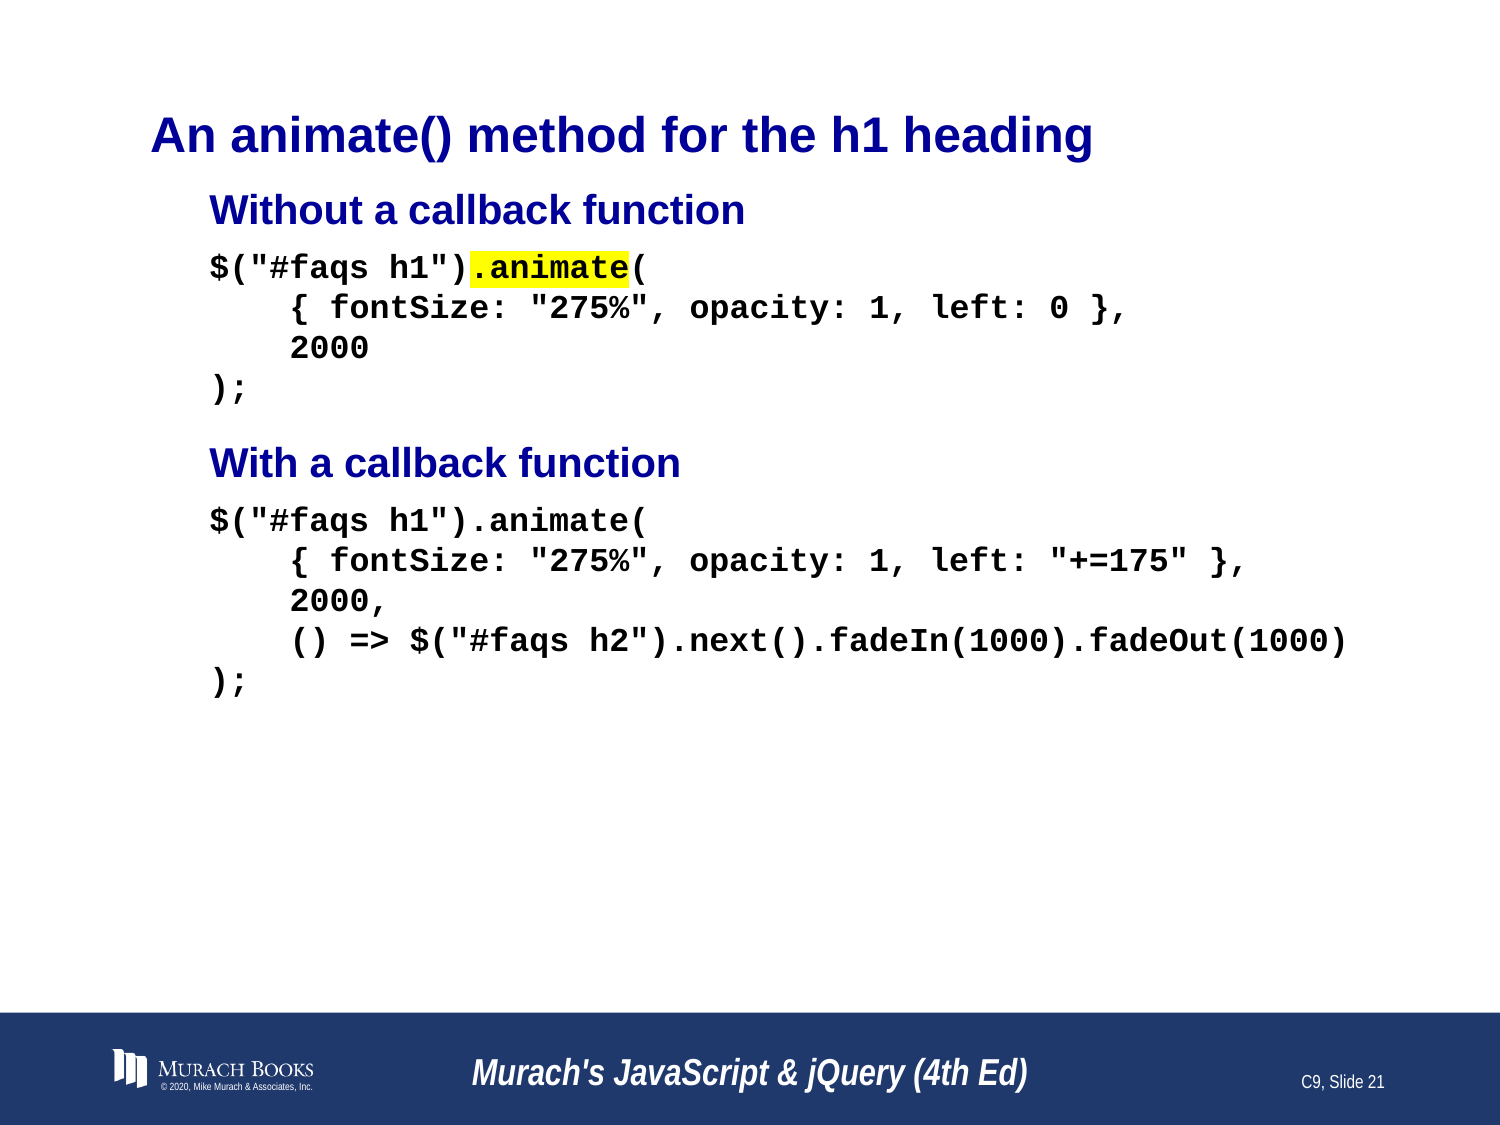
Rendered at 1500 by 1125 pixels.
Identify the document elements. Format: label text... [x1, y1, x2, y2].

slide_number C9, Slide 21 [1087, 1025, 1400, 1100]
slide_number Murach's JavaScript & jQuery (4th Ed) [463, 1025, 1050, 1100]
footer © 2020, Mike Murach & Associates, Inc. [12, 1025, 463, 1100]
list Without a callback function $("#faqs h1").animate( { fontSize: "275%", opacity: 1, left: 0 }, 2000 ); With a callback function $("#faqs h1").animate( { fontSize: "275%", opacity: 1, left: "+=175" }, 2000, () => $("#faqs h2").next().fadeIn(1000).fadeOut(1000) ); [137, 174, 1375, 975]
title An animate() method for the h1 heading [150, 102, 1350, 164]
